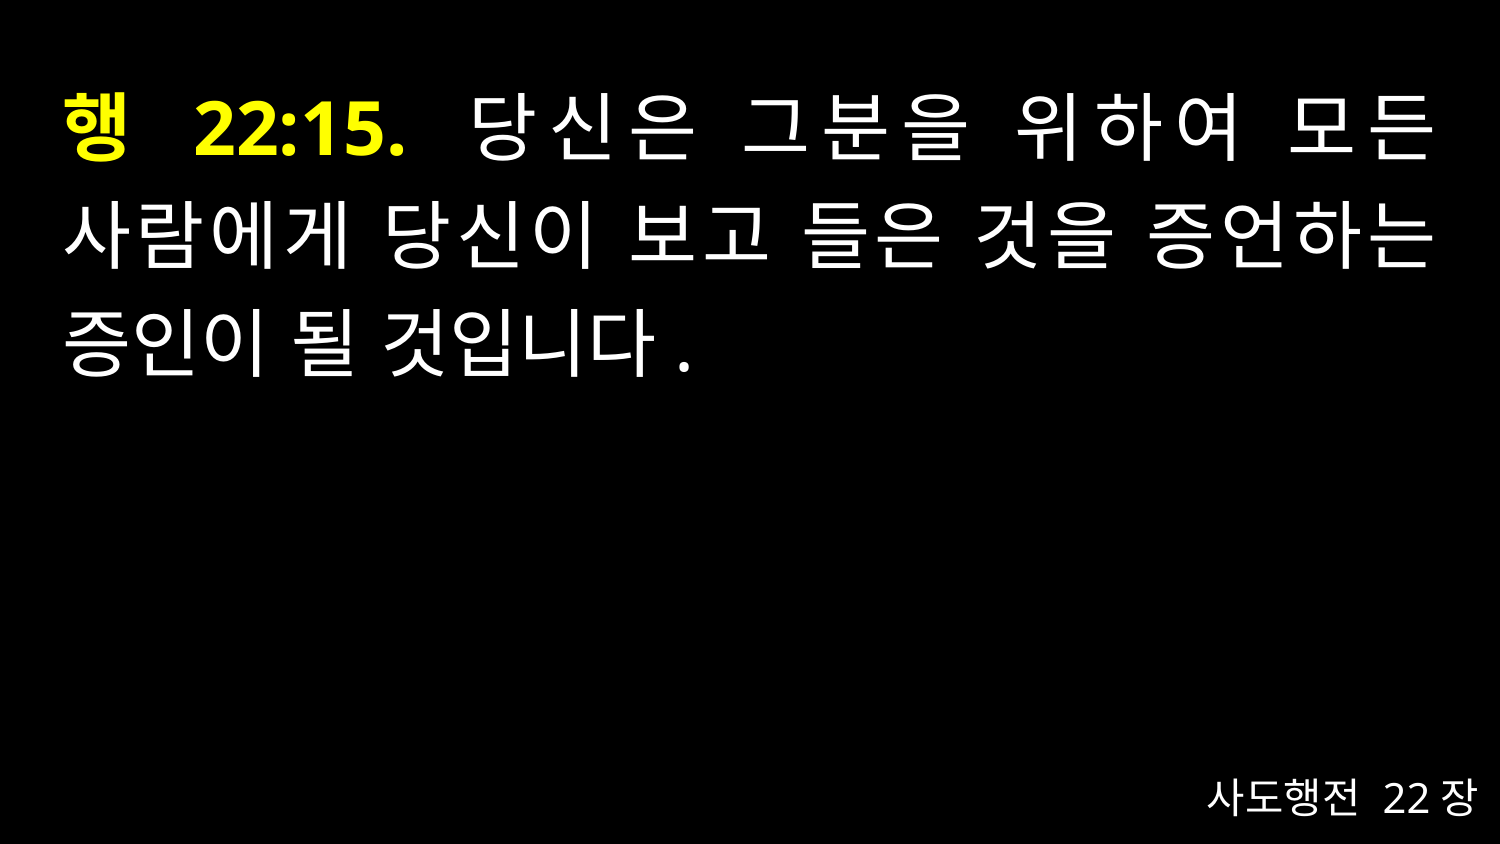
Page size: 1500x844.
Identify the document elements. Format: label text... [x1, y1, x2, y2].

subtitle 사도행전 22장 [916, 770, 1500, 844]
title 행 22:15. 당신은 그분을 위하여 모든 사람에게 당신이 보고 들은 것을 증언하는 증인이 될 것입니다. [0, 0, 1500, 844]
